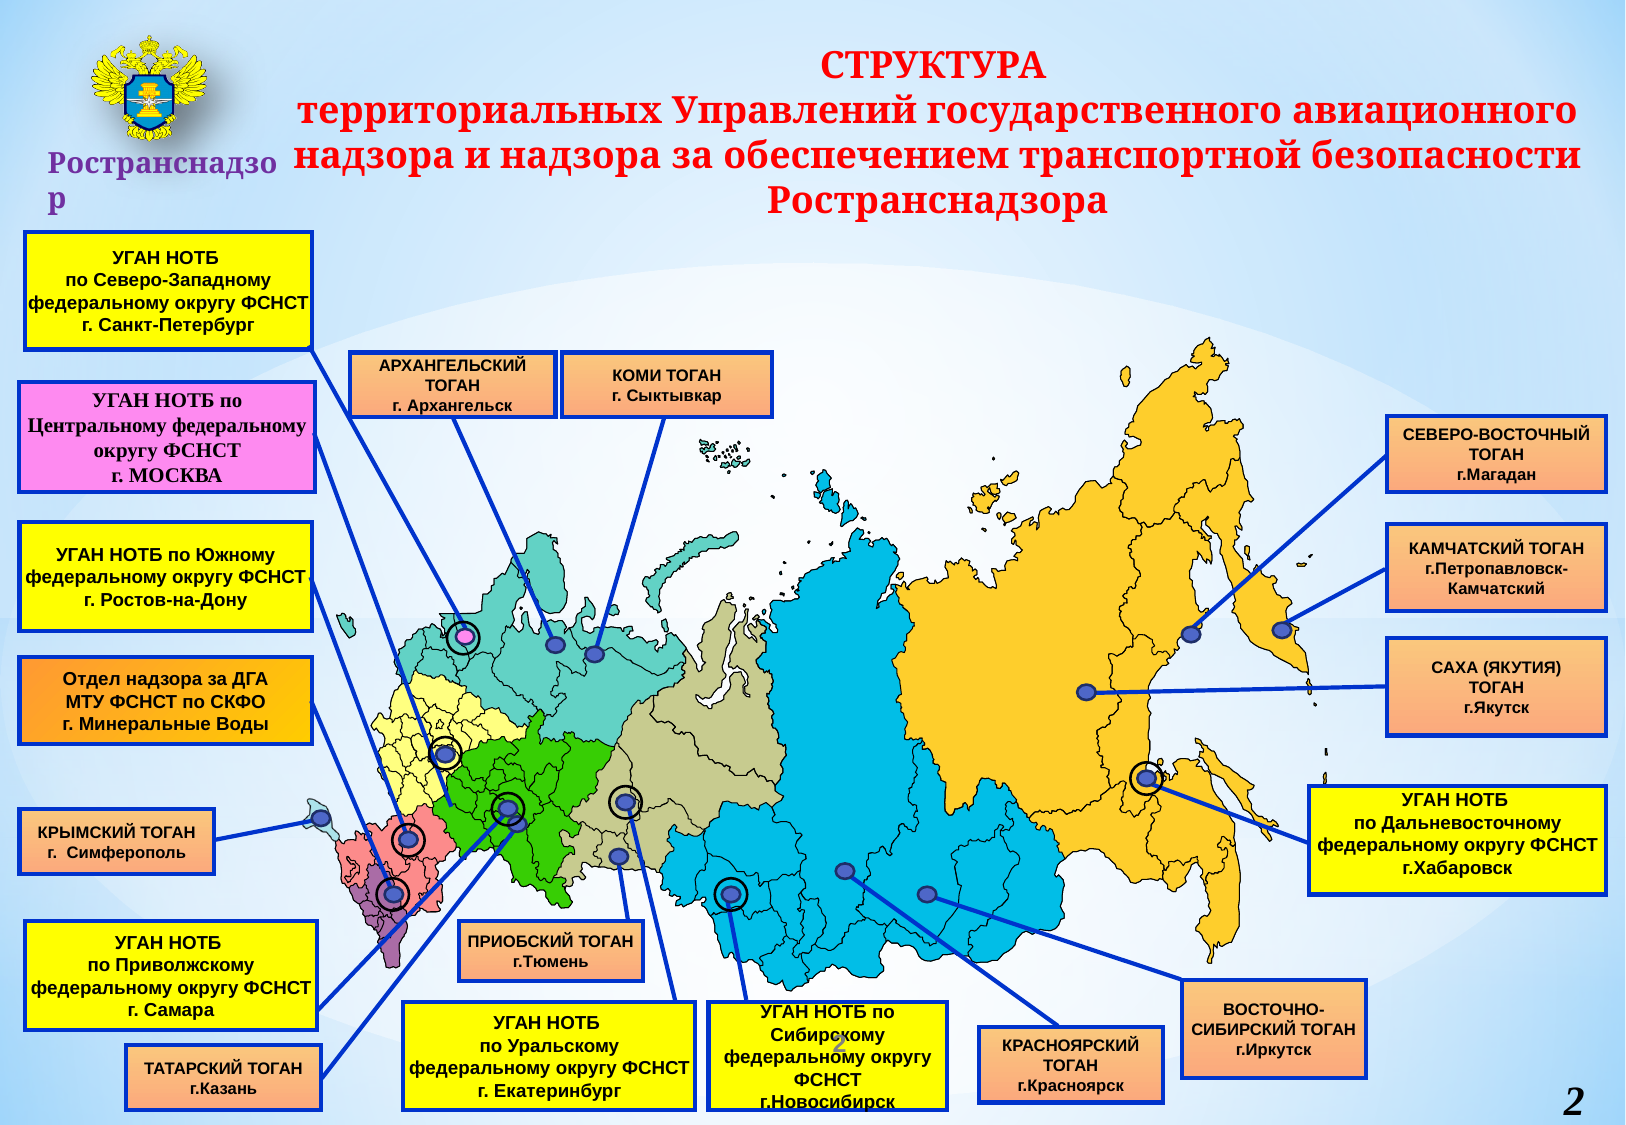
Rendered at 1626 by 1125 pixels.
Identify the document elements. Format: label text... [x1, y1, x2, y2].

text_box УГАН НОТБ по Северо-Западному федеральному округу ФСНСТ г. Санкт-Петербург [24, 231, 312, 350]
text_box УГАН НОТБ по Сибирскому федеральному округу ФСНСТ г.Новосибирск [708, 1002, 947, 1012]
text_box СЕВЕРО-ВОСТОЧНЫЙ ТОГАН г.Магадан [1335, 416, 1607, 502]
text_box КРЫМСКИЙ ТОГАН г. Симферополь [19, 809, 283, 875]
text_box ВОСТОЧНО-СИБИРСКИЙ ТОГАН г.Иркутск [1181, 980, 1366, 1078]
text_box УГАН НОТБ по Сибирскому федеральному округу ФСНСТ г.Новосибирск [708, 1073, 947, 1111]
text_box Ространснадзор [32, 137, 302, 222]
text_box КАМЧАТСКИЙ ТОГАН г.Петропавловск-Камчатский [1387, 524, 1607, 611]
text_box КРАСНОЯРСКИЙ ТОГАН г.Красноярск [978, 1002, 1163, 1103]
text_box СТРУКТУРА территориальных Управлений государственного авиационного надзора и надзора за обеспечением транспортной безопасности Ространснадзора [245, 33, 1625, 229]
slide_number 2 [677, 1012, 1002, 1073]
text_box УГАН НОТБ по Центральному федеральному округу ФСНСТ г. МОСКВА [19, 381, 283, 493]
text_box УГАН НОТБ по Дальневосточному федеральному округу ФСНСТ г.Хабаровск [1335, 786, 1607, 895]
text_box ТАТАРСКИЙ ТОГАН г.Казань [126, 1002, 381, 1111]
text_box Отдел надзора за ДГА МТУ ФСНСТ по СКФО г. Минеральные Воды [19, 657, 283, 744]
text_box УГАН НОТБ по Южному федеральному округу ФСНСТ г. Ростов-на-Дону [19, 522, 283, 631]
text_box УГАН НОТБ по Уральскому федеральному округу ФСНСТ г. Екатеринбург [403, 1002, 696, 1111]
text_box 2 [1521, 1072, 1625, 1125]
picture [91, 35, 207, 142]
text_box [289, 334, 1330, 994]
text_box УГАН НОТБ по Приволжскому федеральному округу ФСНСТ г. Самара [24, 921, 326, 1030]
text_box САХА (ЯКУТИЯ) ТОГАН г.Якутск [1335, 638, 1607, 736]
